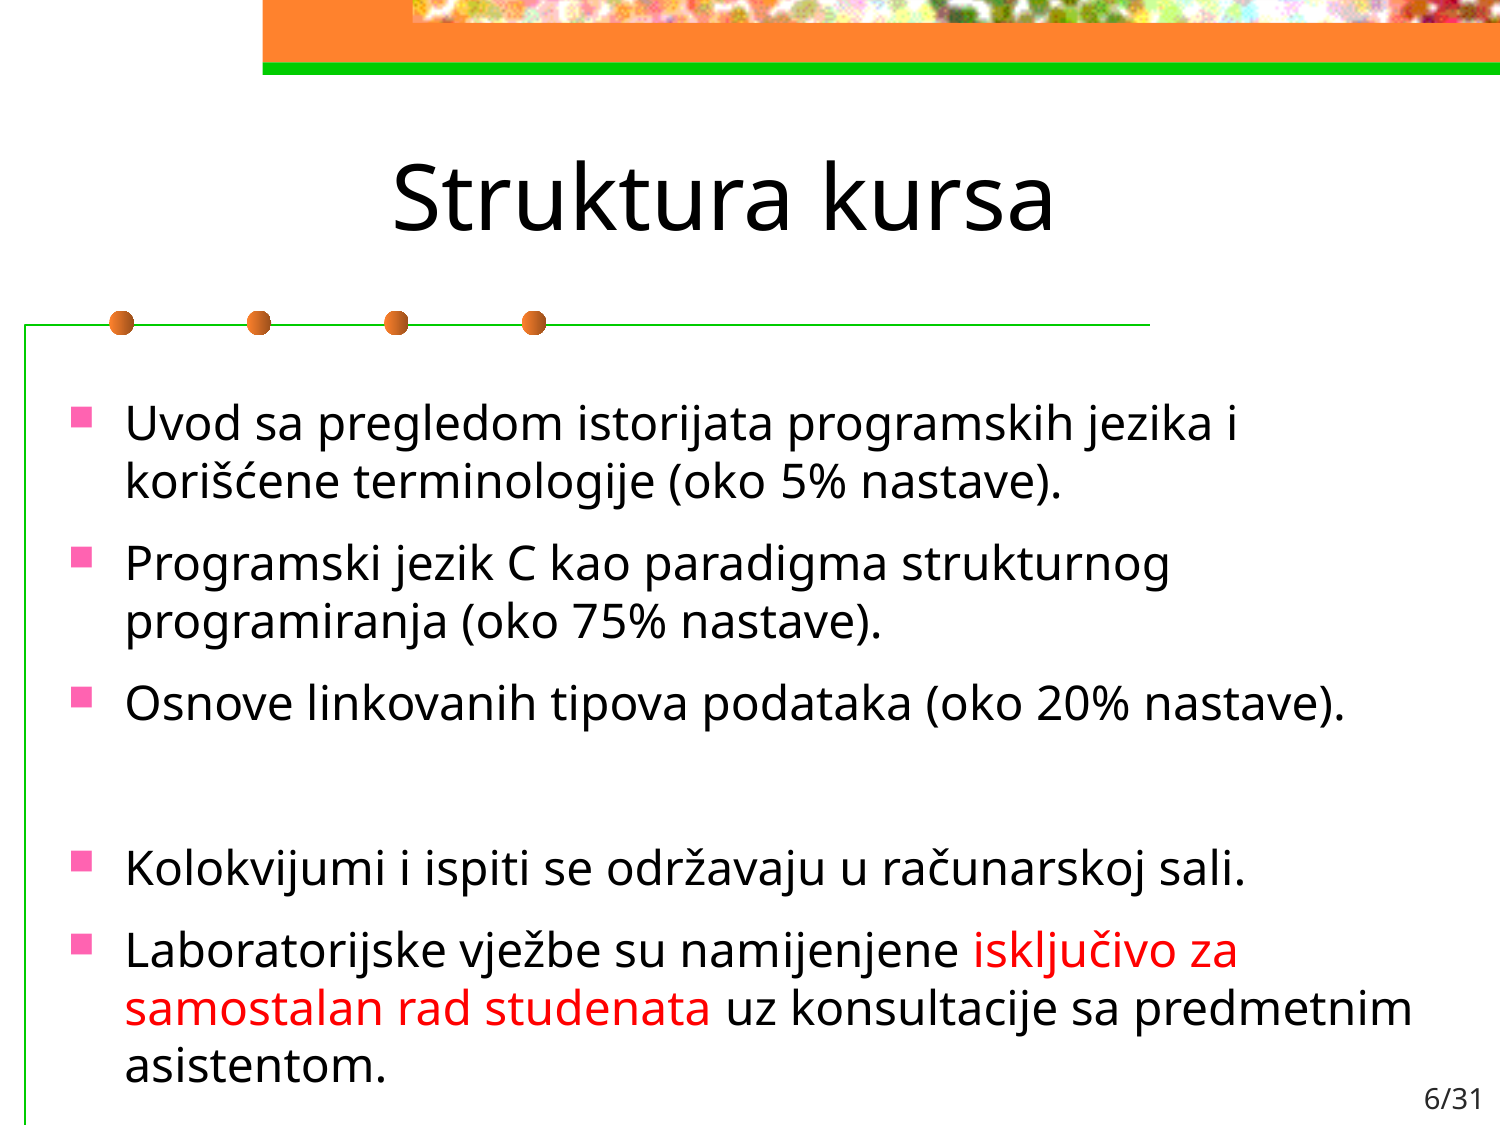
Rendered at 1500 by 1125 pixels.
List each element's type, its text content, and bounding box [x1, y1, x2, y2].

picture [412, 0, 1500, 23]
list Uvod sa pregledom istorijata programskih jezika i korišćene terminologije (oko 5% nastave). Programski jezik C kao paradigma strukturnog programiranja (oko 75% nastave). Osnove linkovanih tipova podataka (oko 20% nastave). Kolokvijumi i ispiti se održavaju u računarskoj sali. Laboratorijske vježbe su namijenjene isključivo za samostalan rad studenata uz konsultacije sa predmetnim asistentom. [53, 385, 1459, 1047]
text_box 6/31 [1374, 1072, 1500, 1123]
title Struktura kursa [87, 99, 1363, 288]
